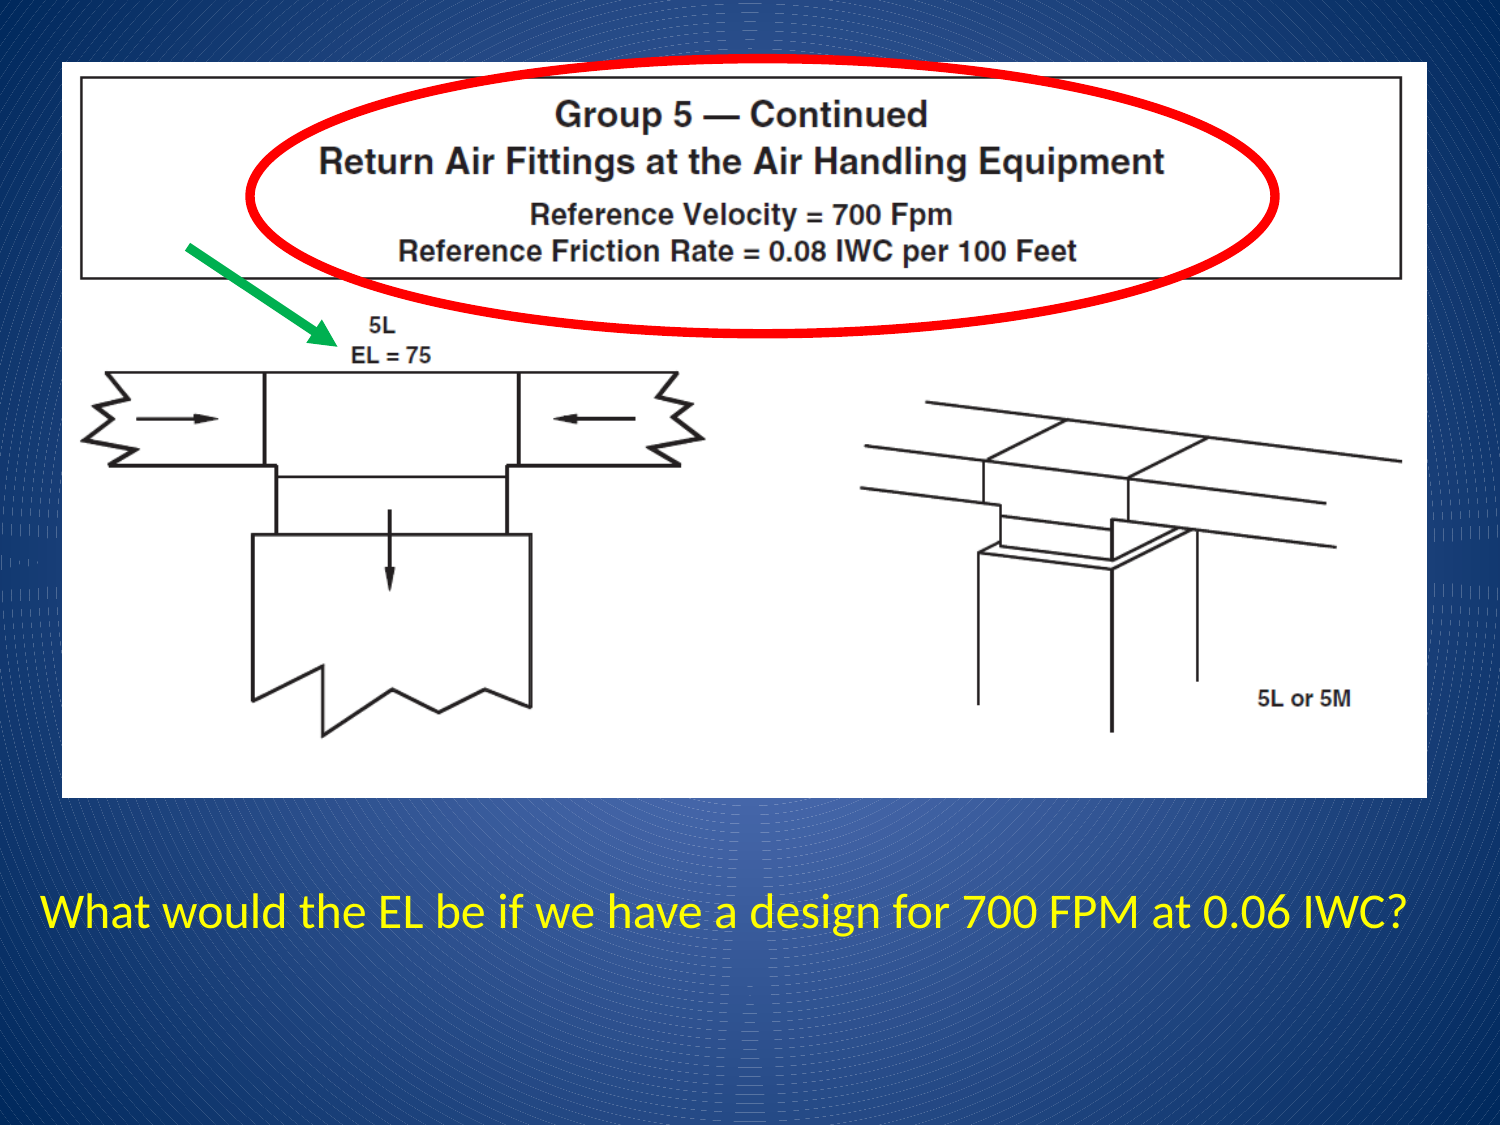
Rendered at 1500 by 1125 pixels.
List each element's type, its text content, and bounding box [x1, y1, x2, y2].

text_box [187, 246, 338, 347]
text_box [648, 56, 877, 60]
picture [62, 62, 1428, 798]
text_box What would the EL be if we have a design for 700 FPM at 0.06 IWC? [24, 871, 1475, 947]
